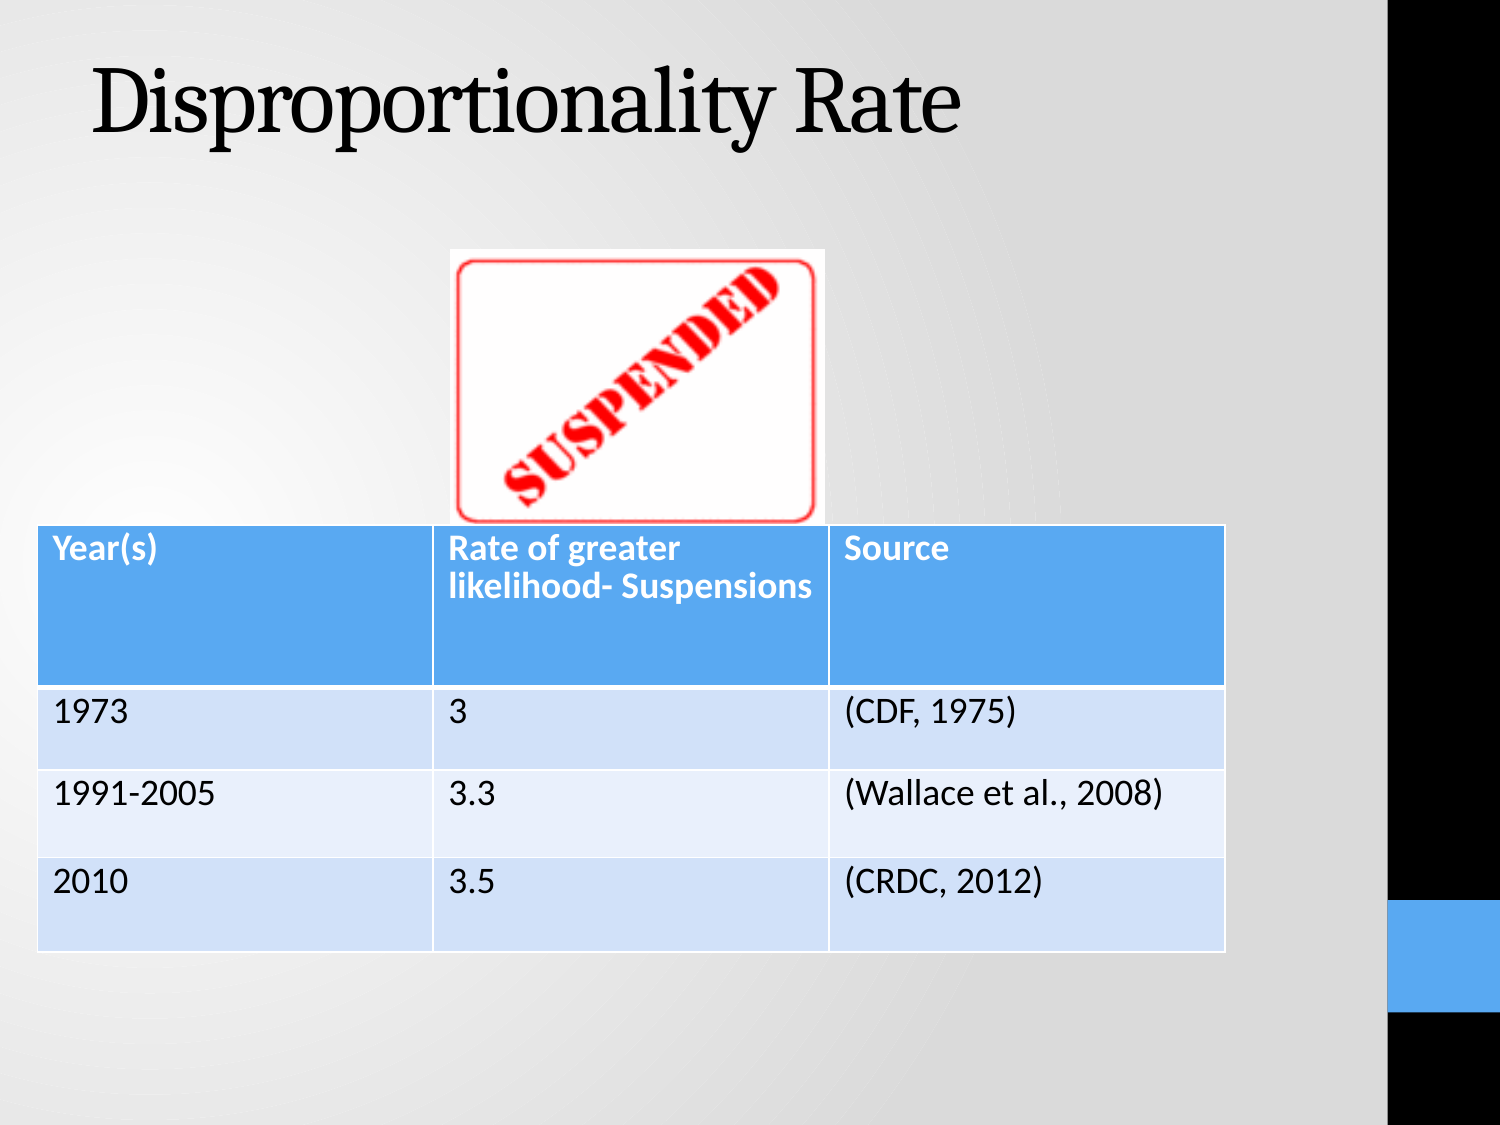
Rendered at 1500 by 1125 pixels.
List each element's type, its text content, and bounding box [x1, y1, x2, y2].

table_header Year(s) [38, 526, 432, 685]
table_cell (Wallace et al., 2008) [830, 771, 1224, 857]
table_cell 1991-2005 [38, 771, 432, 857]
table_cell 3 [434, 690, 828, 769]
table_cell (CRDC, 2012) [830, 858, 1224, 951]
table_cell 3.5 [434, 858, 828, 951]
picture [449, 249, 826, 601]
table_cell (CDF, 1975) [830, 690, 1224, 769]
table_cell 1973 [38, 690, 432, 769]
title Disproportionality Rate [75, 25, 1463, 163]
table_header Source [830, 526, 1224, 685]
table_cell 3.3 [434, 771, 828, 857]
table_header Rate of greater likelihood- Suspensions [434, 526, 828, 685]
table_cell 2010 [38, 858, 432, 951]
